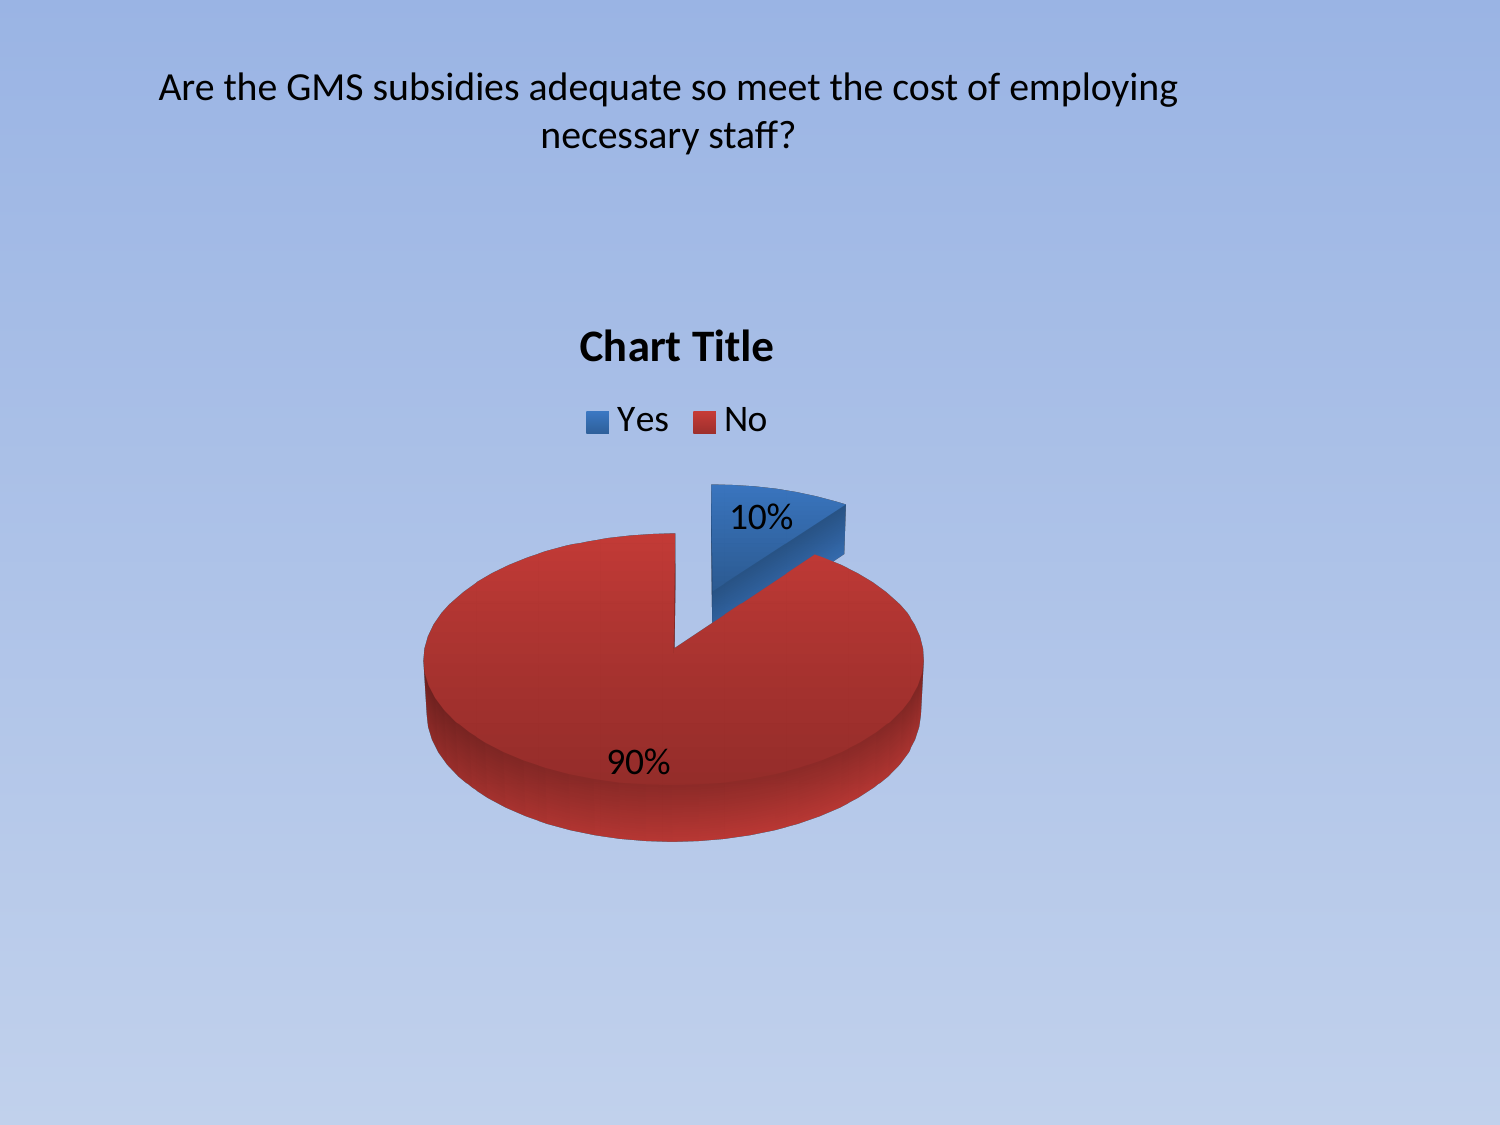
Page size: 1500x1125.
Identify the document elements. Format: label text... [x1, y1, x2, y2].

chart [175, 292, 1180, 897]
title Are the GMS subsidies adequate so meet the cost of employing necessary staff? [75, 52, 1263, 164]
